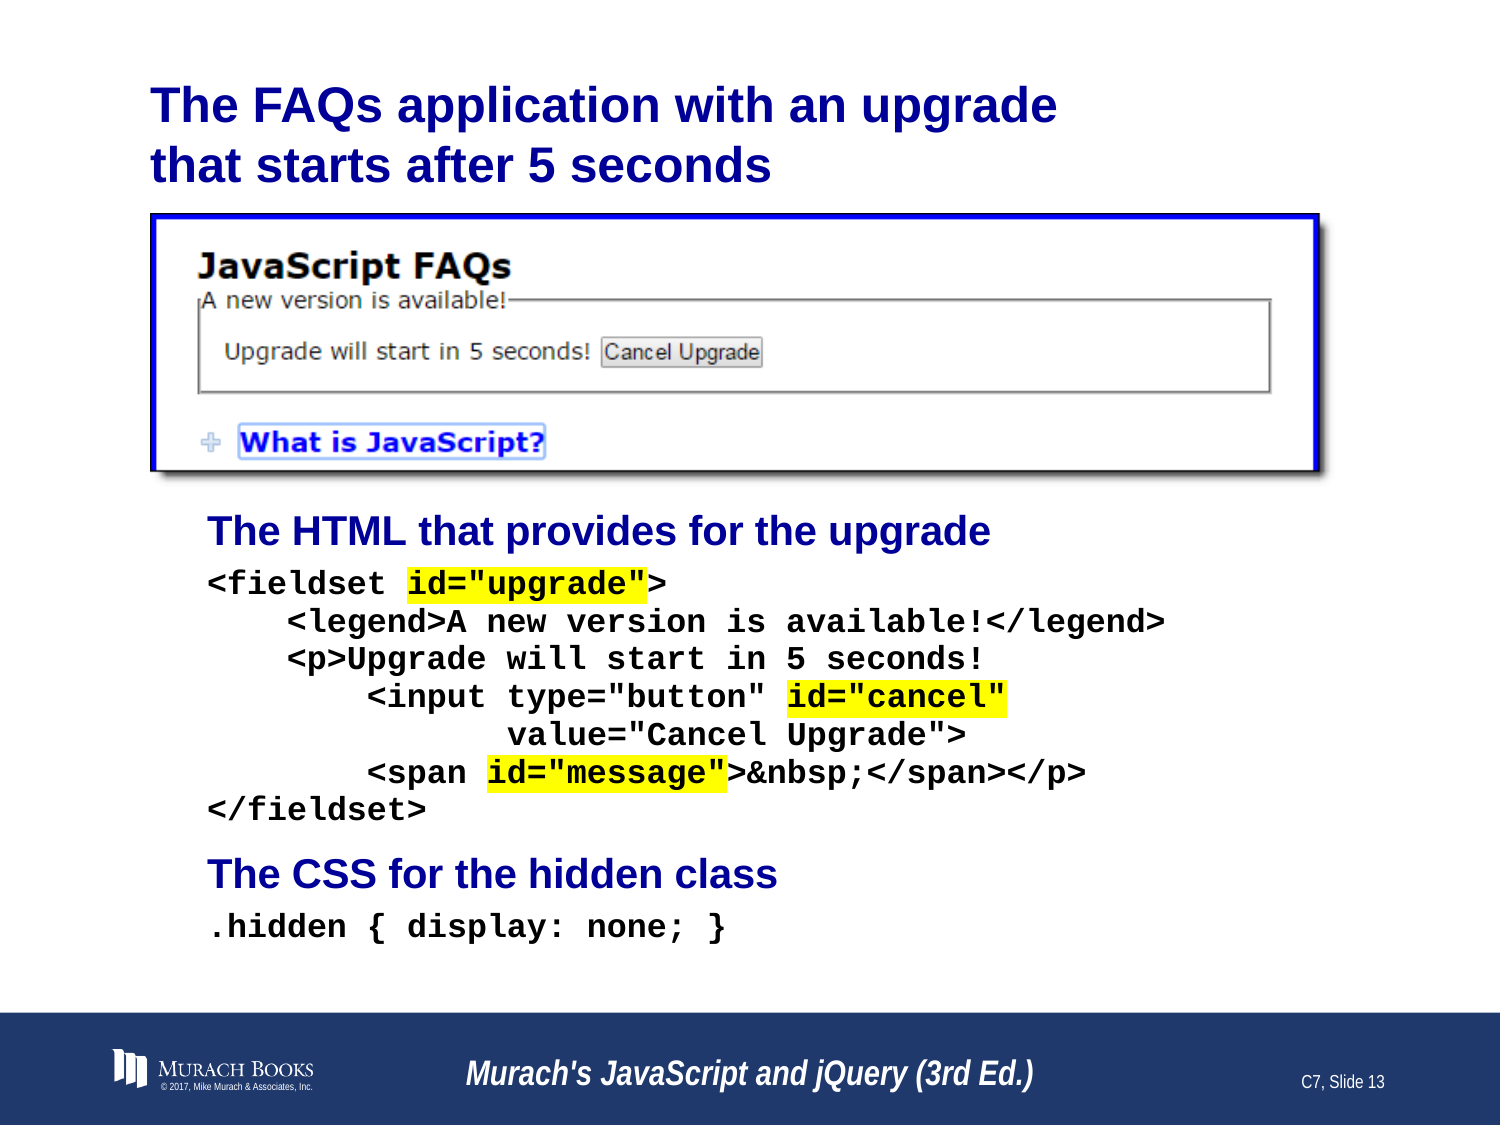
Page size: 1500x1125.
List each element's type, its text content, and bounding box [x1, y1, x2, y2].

footer © 2017, Mike Murach & Associates, Inc. [12, 1025, 463, 1100]
title The FAQs application with an upgrade that starts after 5 seconds [150, 102, 1350, 164]
slide_number Murach's JavaScript and jQuery (3rd Ed.) [463, 1025, 1050, 1100]
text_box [149, 212, 1350, 948]
slide_number C7, Slide 13 [1087, 1025, 1400, 1100]
